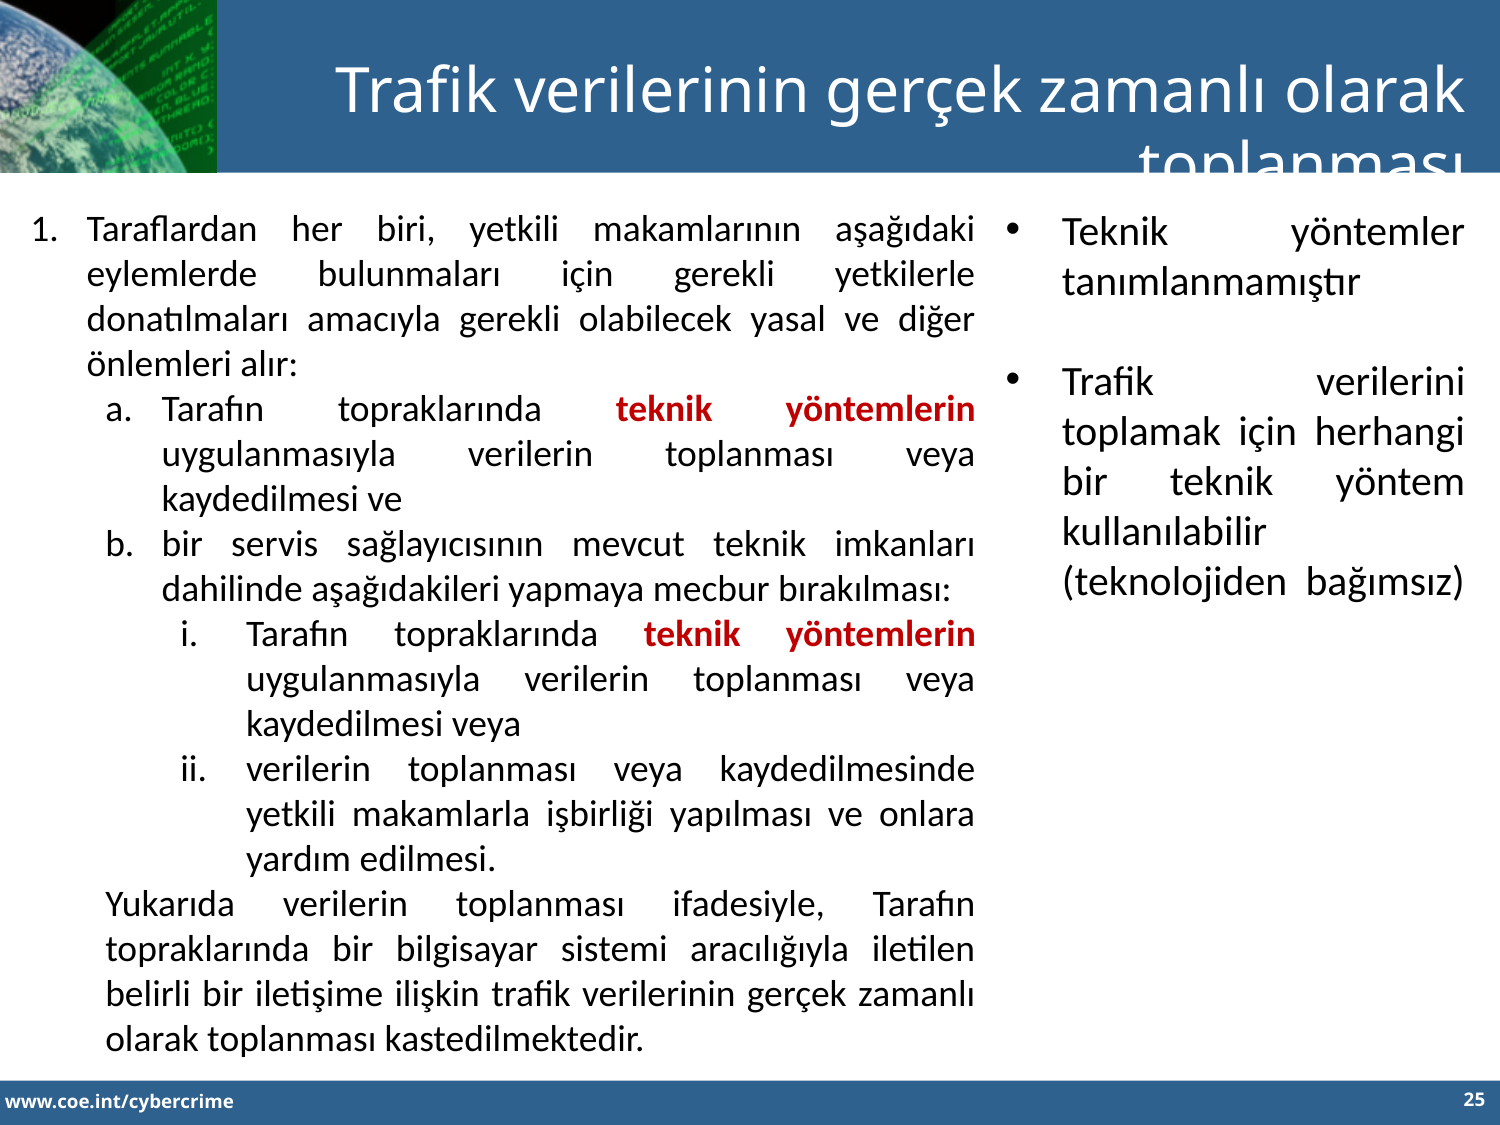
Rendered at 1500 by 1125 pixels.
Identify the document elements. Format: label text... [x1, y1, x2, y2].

text_box Trafik verilerinin gerçek zamanlı olarak toplanması [230, 42, 1483, 208]
text_box Taraflardan her biri, yetkili makamlarının aşağıdaki eylemlerde bulunmaları için gerekli yetkilerle donatılmaları amacıyla gerekli olabilecek yasal ve diğer önlemleri alır: Tarafın topraklarında teknik yöntemlerin uygulanmasıyla verilerin toplanması veya kaydedilmesi ve bir servis sağlayıcısının mevcut teknik imkanları dahilinde aşağıdakileri yapmaya mecbur bırakılması: Tarafın topraklarında teknik yöntemlerin uygulanmasıyla verilerin toplanması veya kaydedilmesi veya verilerin toplanması veya kaydedilmesinde yetkili makamlarla işbirliği yapılması ve onlara yardım edilmesi. Yukarıda verilerin toplanması ifadesiyle, Tarafın topraklarında bir bilgisayar sistemi aracılığıyla iletilen belirli bir iletişime ilişkin trafik verilerinin gerçek zamanlı olarak toplanması kastedilmektedir. [15, 196, 991, 1066]
text_box Teknik yöntemler tanımlanmamıştır Trafik verilerini toplamak için herhangi bir teknik yöntem kullanılabilir (teknolojiden bağımsız) [990, 196, 1480, 612]
picture [0, 0, 217, 173]
